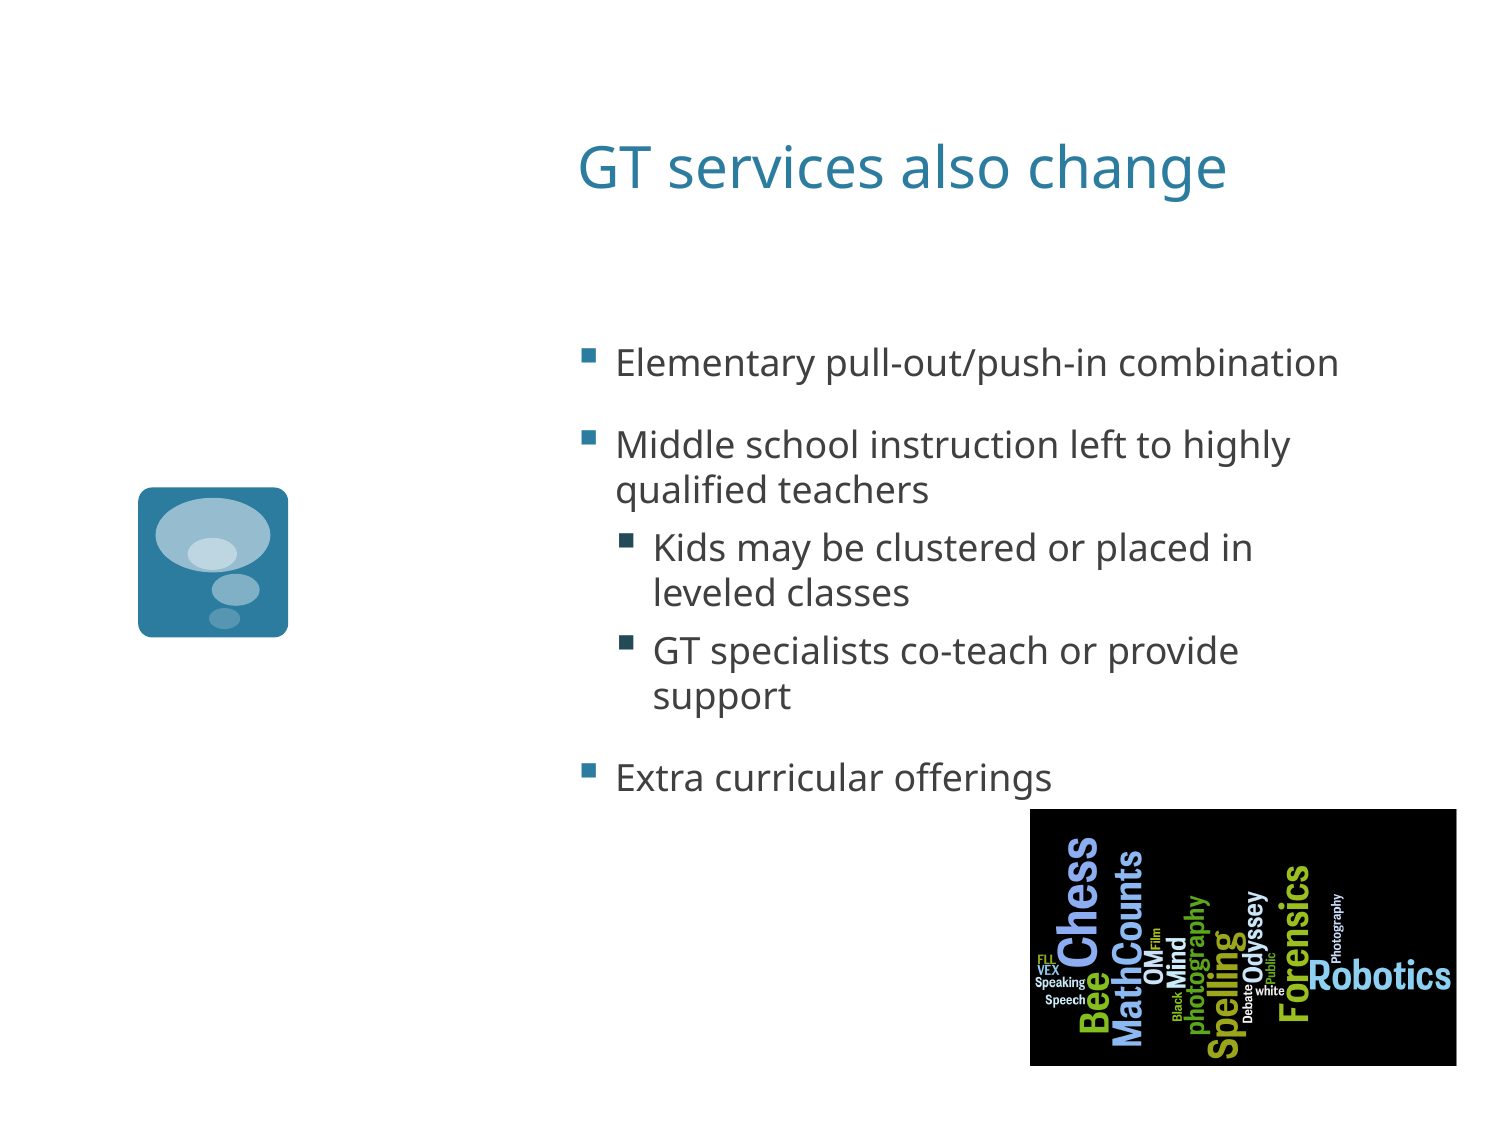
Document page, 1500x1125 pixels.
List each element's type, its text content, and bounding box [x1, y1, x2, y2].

title GT services also change [562, 131, 1375, 278]
picture [1029, 808, 1458, 1066]
list Elementary pull-out/push-in combination Middle school instruction left to highly qualified teachers Kids may be clustered or placed in leveled classes GT specialists co-teach or provide support Extra curricular offerings [562, 331, 1374, 1005]
